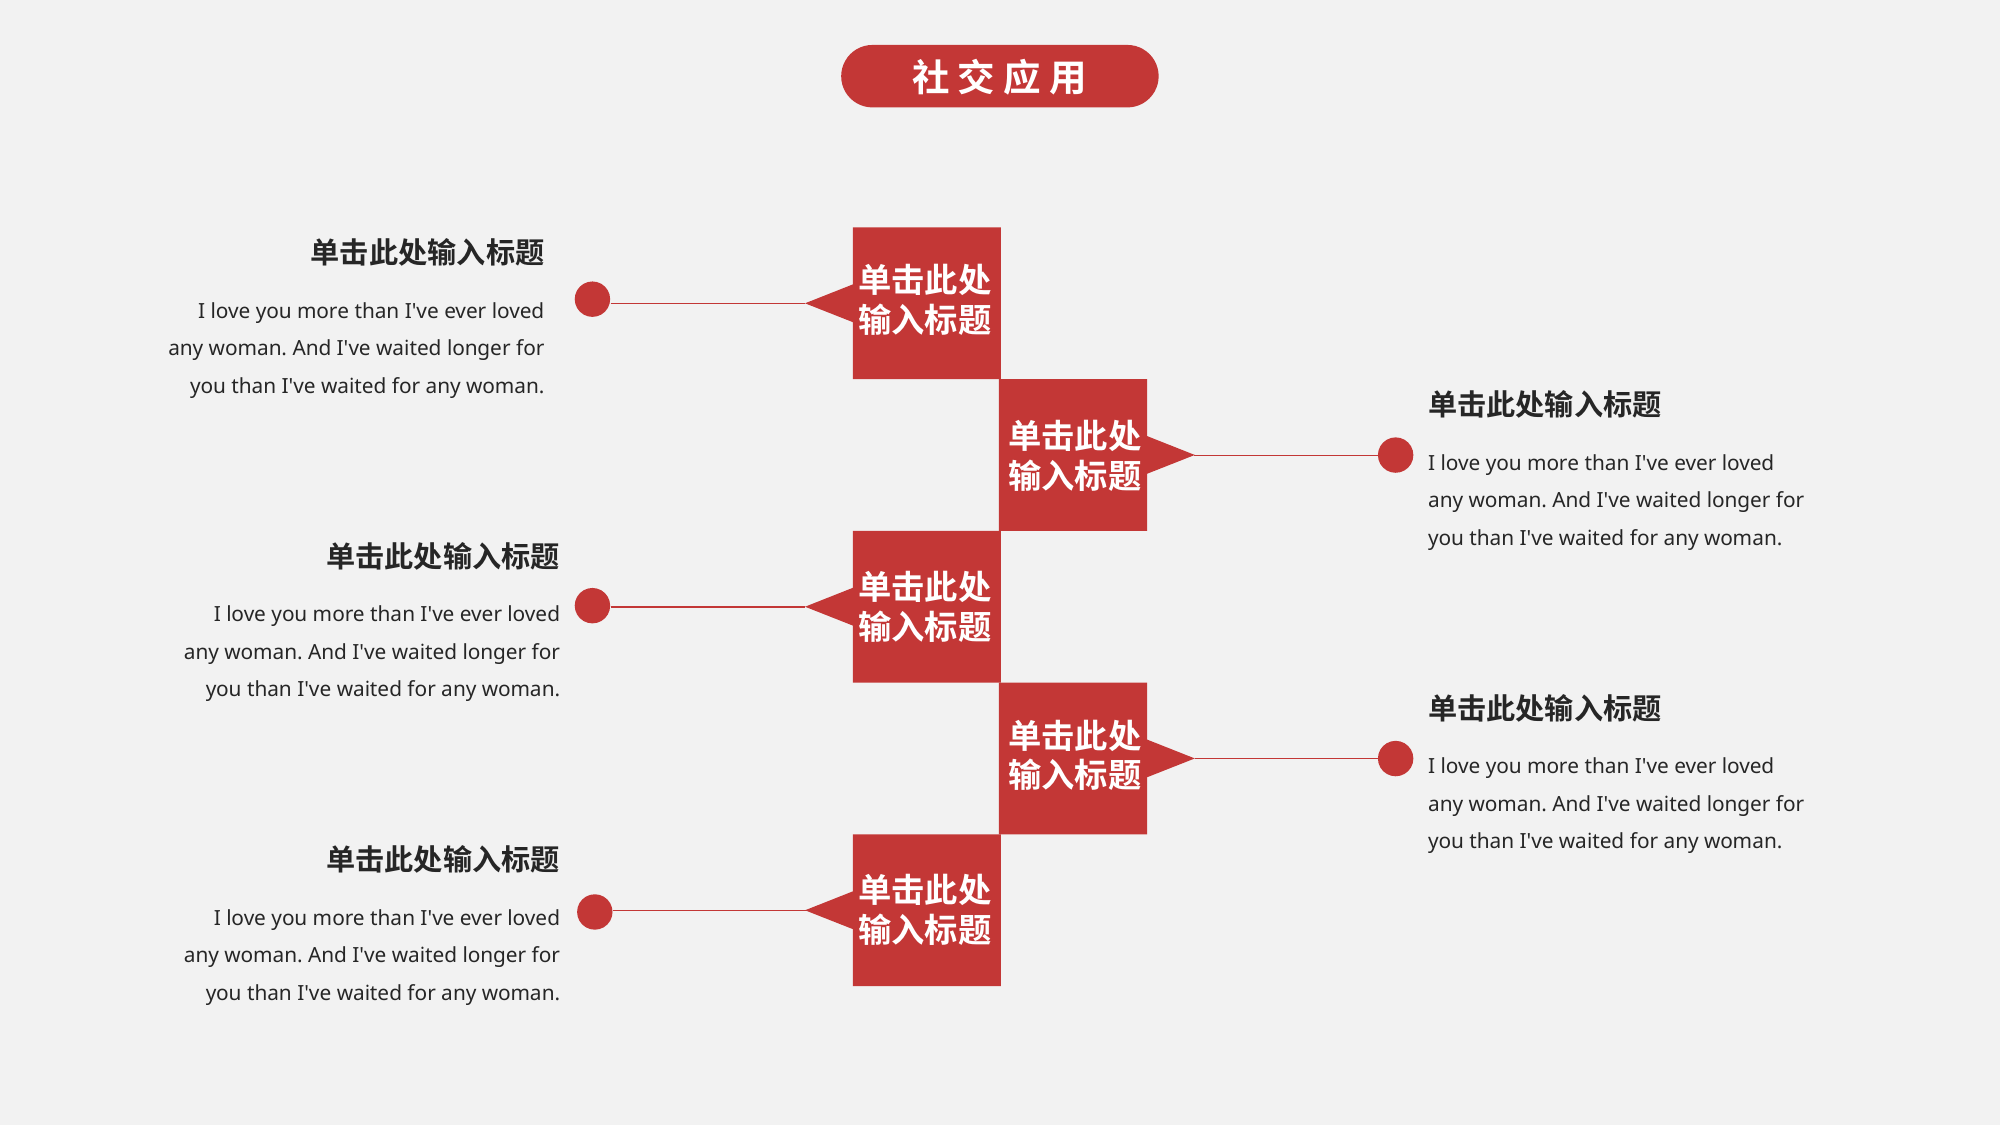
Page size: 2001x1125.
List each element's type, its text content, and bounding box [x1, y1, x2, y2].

text_box [1376, 436, 1413, 474]
text_box [1376, 739, 1413, 778]
text_box 单击此处输入标题 [311, 530, 575, 581]
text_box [805, 530, 1007, 683]
text_box 单击此处输入标题 [1413, 379, 1677, 429]
text_box I love you more than I've ever loved any woman. And I've waited longer for you than I've waited for any woman. [1413, 429, 1828, 557]
text_box 单击此处输入标题 [311, 834, 575, 884]
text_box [993, 379, 1195, 531]
text_box I love you more than I've ever loved any woman. And I've waited longer for you than I've waited for any woman. [145, 277, 560, 405]
text_box I love you more than I've ever loved any woman. And I've waited longer for you than I've waited for any woman. [1413, 732, 1828, 860]
text_box I love you more than I've ever loved any woman. And I've waited longer for you than I've waited for any woman. [160, 884, 575, 1012]
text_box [805, 227, 1007, 380]
text_box [575, 586, 612, 625]
text_box I love you more than I've ever loved any woman. And I've waited longer for you than I've waited for any woman. [160, 581, 575, 709]
text_box [576, 893, 614, 931]
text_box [993, 682, 1195, 835]
text_box [573, 280, 612, 318]
text_box 社 交 应 用 [840, 43, 1160, 109]
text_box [805, 834, 1007, 987]
text_box 单击此处输入标题 [1413, 682, 1677, 732]
text_box 单击此处输入标题 [295, 227, 560, 277]
